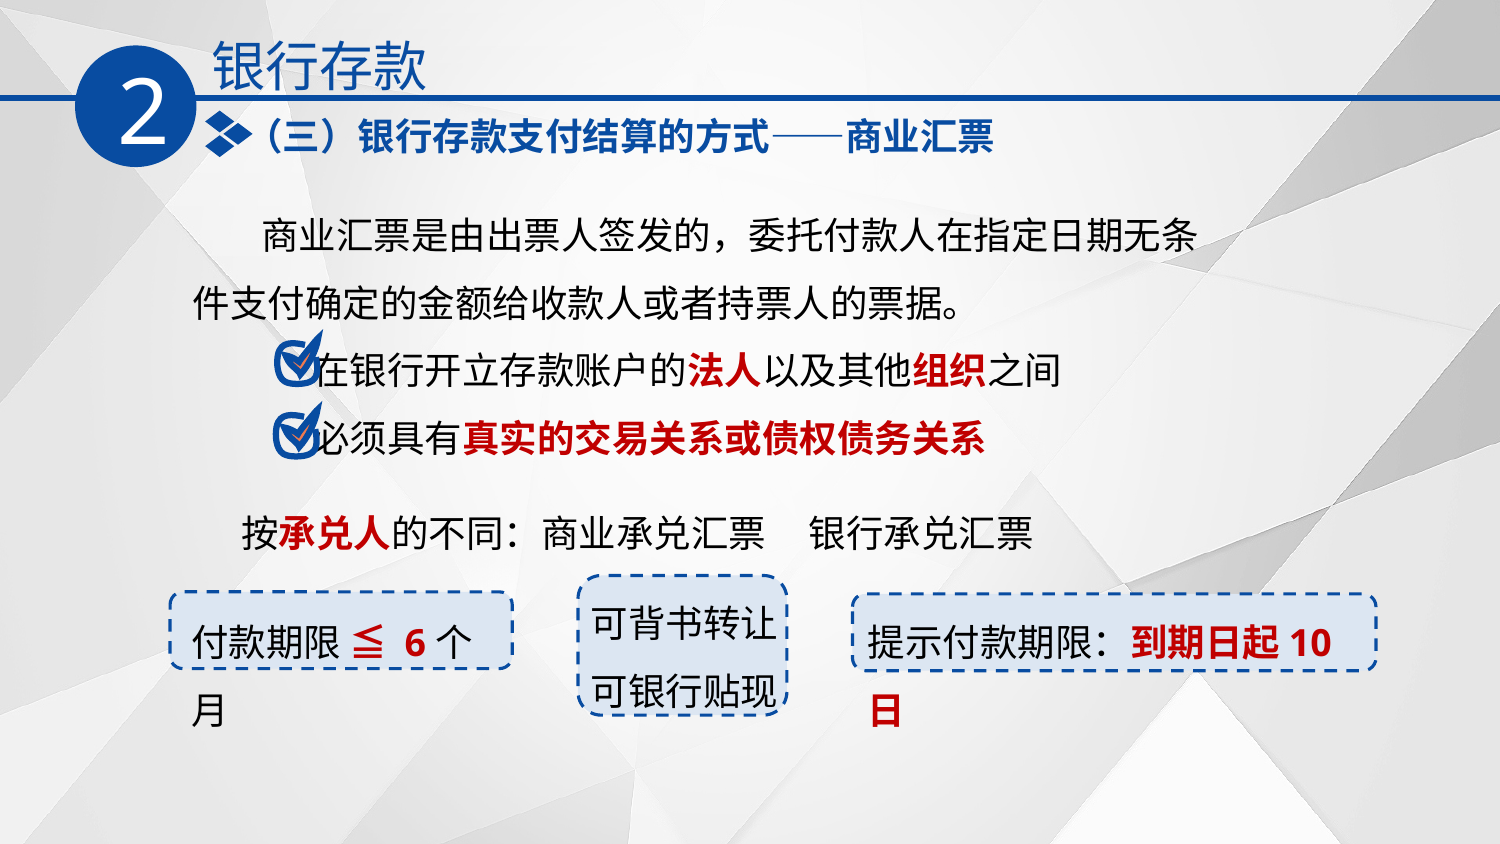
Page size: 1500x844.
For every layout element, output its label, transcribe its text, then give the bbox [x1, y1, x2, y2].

text_box 按承兑人的不同：商业承兑汇票 银行承兑汇票 [230, 481, 1069, 561]
text_box [205, 110, 235, 133]
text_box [169, 590, 513, 671]
text_box [205, 135, 235, 158]
text_box （三）银行存款支付结算的方式——商业汇票 [233, 107, 1008, 164]
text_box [275, 409, 318, 457]
picture [0, 101, 1500, 844]
text_box [850, 595, 856, 670]
text_box 银行存款 [198, 37, 510, 92]
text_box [276, 337, 319, 385]
text_box 2 [84, 45, 203, 97]
text_box [75, 74, 84, 97]
text_box 提示付款期限：到期日起10日 [856, 591, 1390, 738]
text_box [75, 107, 84, 138]
text_box [223, 122, 253, 145]
picture [0, 0, 1500, 95]
text_box 商业汇票是由出票人签发的，委托付款人在指定日期无条件支付确定的金额给收款人或者持票人的票据。 在银行开立存款账户的法人以及其他组织之间 必须具有真实的交易关系或债权债务关系 [181, 184, 1235, 466]
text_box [577, 571, 791, 720]
text_box 2 [84, 107, 203, 171]
